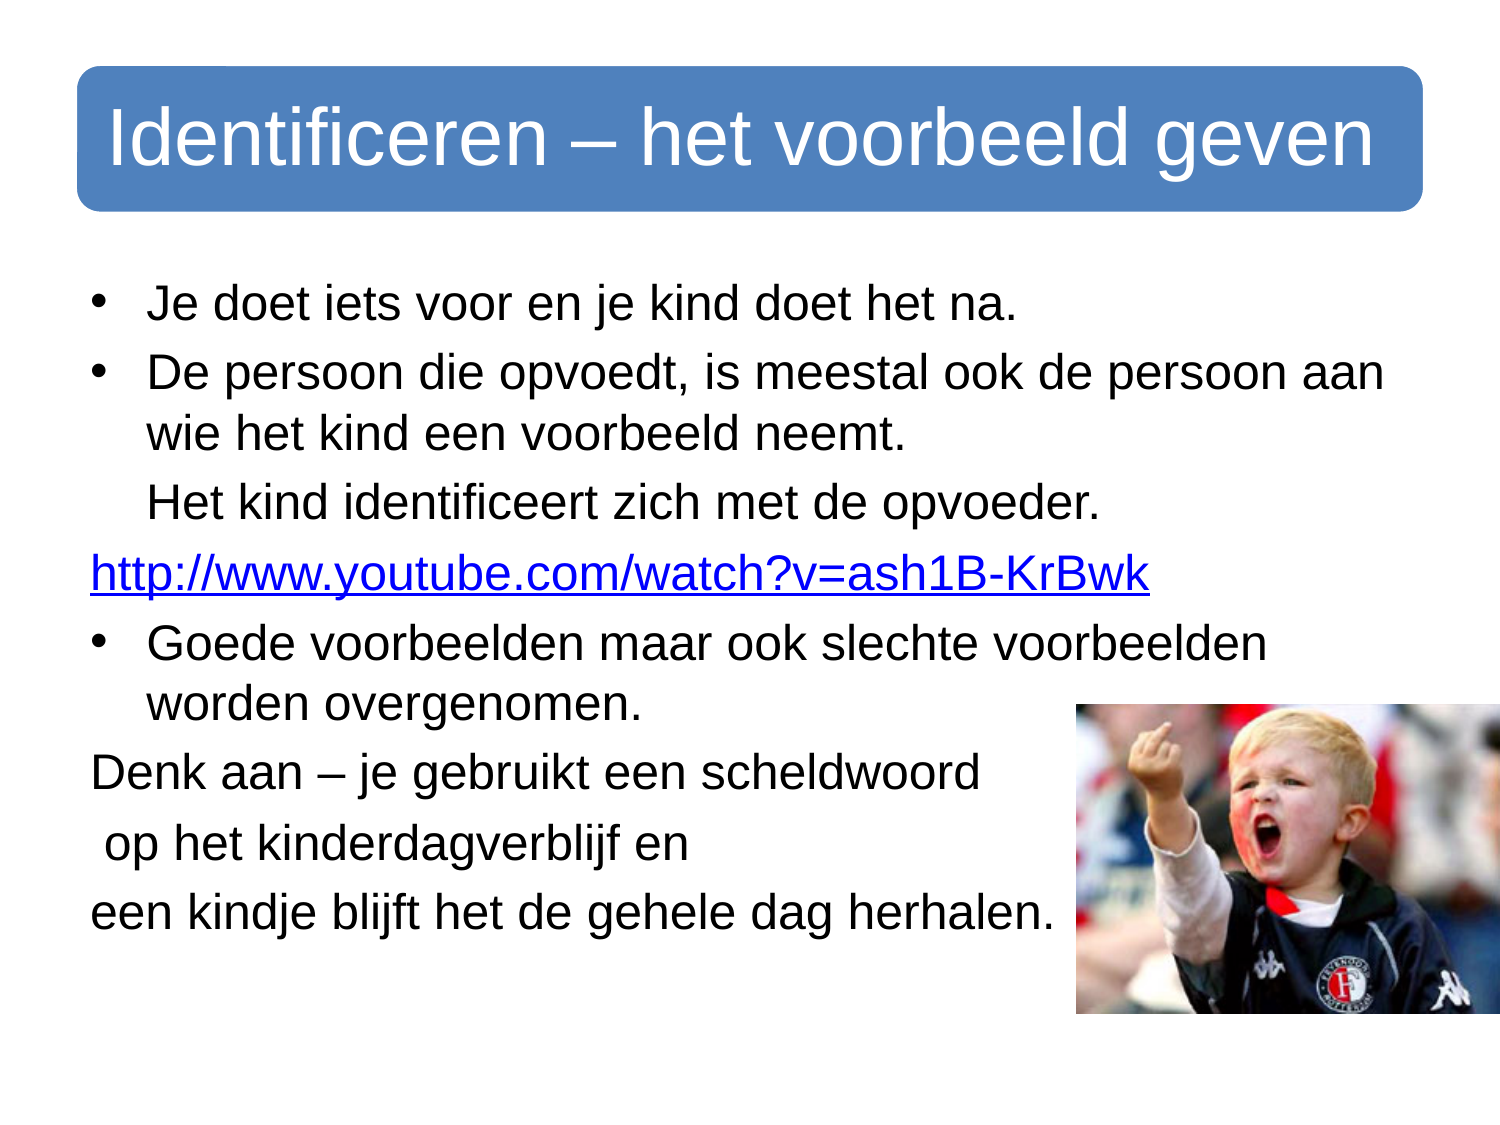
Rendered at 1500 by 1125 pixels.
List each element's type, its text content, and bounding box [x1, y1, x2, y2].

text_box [74, 44, 1426, 233]
list Je doet iets voor en je kind doet het na. De persoon die opvoedt, is meestal ook de persoon aan wie het kind een voorbeeld neemt. Het kind identificeert zich met de opvoeder. http://www.youtube.com/watch?v=ash1B-KrBwk Goede voorbeelden maar ook slechte voorbeelden worden overgenomen. Denk aan – je gebruikt een scheldwoord op het kinderdagverblijf en een kindje blijft het de gehele dag herhalen. [75, 262, 1425, 1083]
picture [1076, 703, 1500, 1014]
